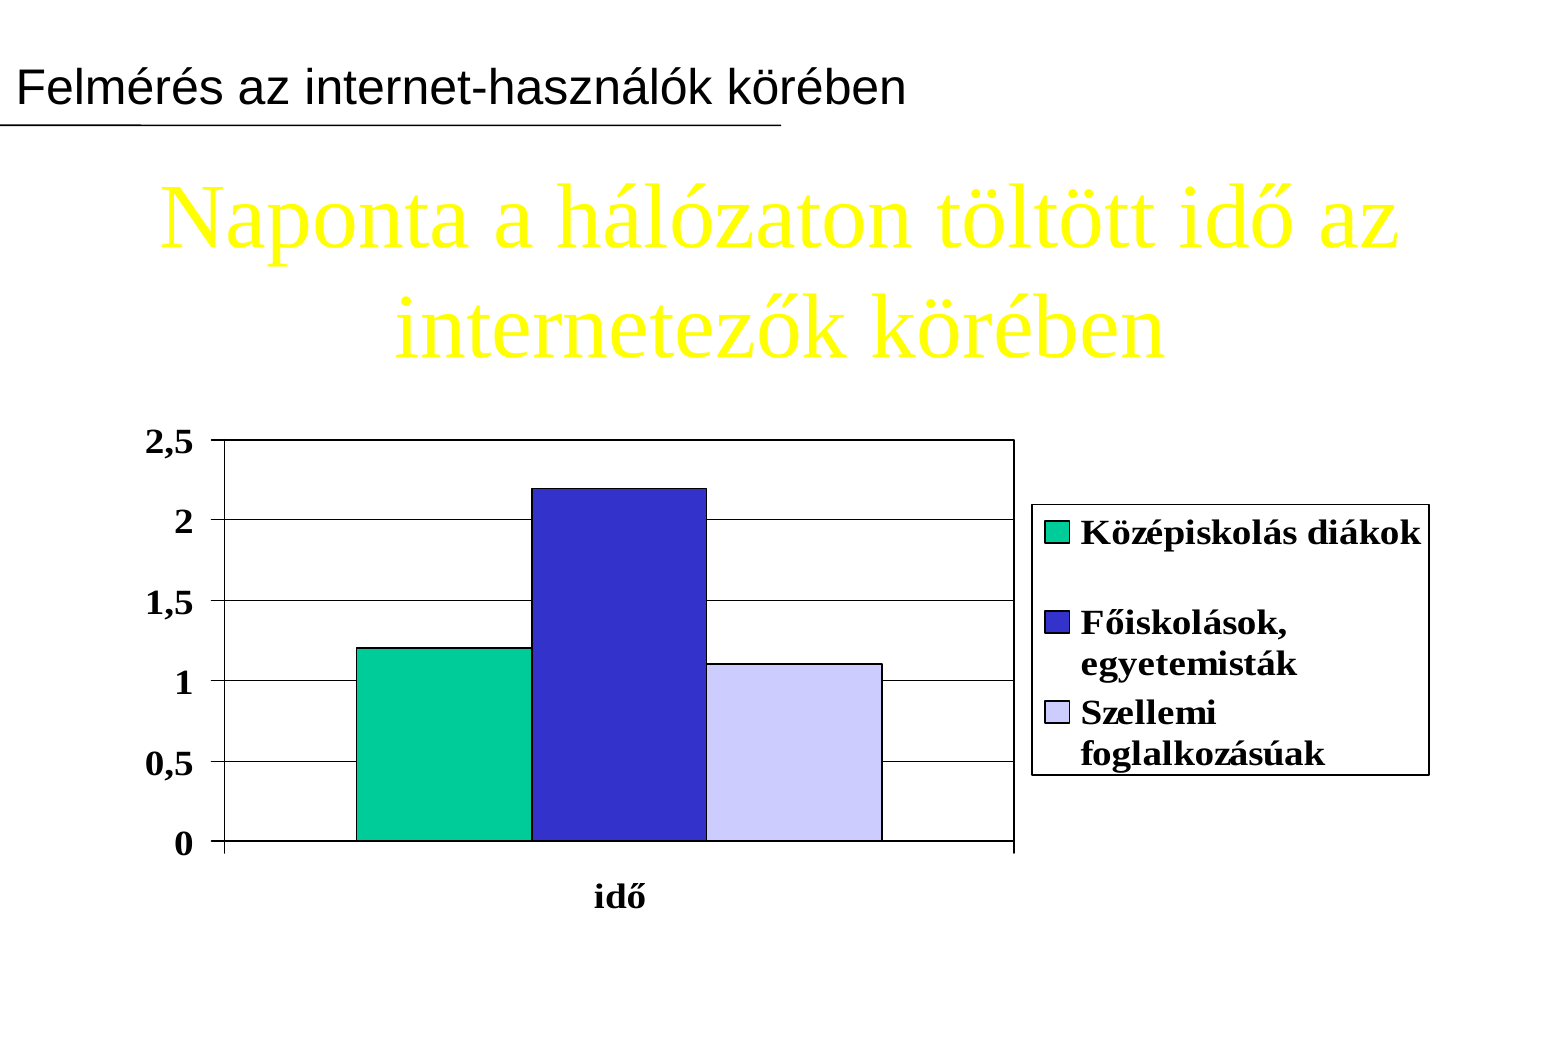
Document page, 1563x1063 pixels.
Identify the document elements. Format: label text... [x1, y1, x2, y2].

title Naponta a hálózaton töltött idő az internetezők körében [116, 176, 1446, 355]
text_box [116, 389, 1446, 945]
